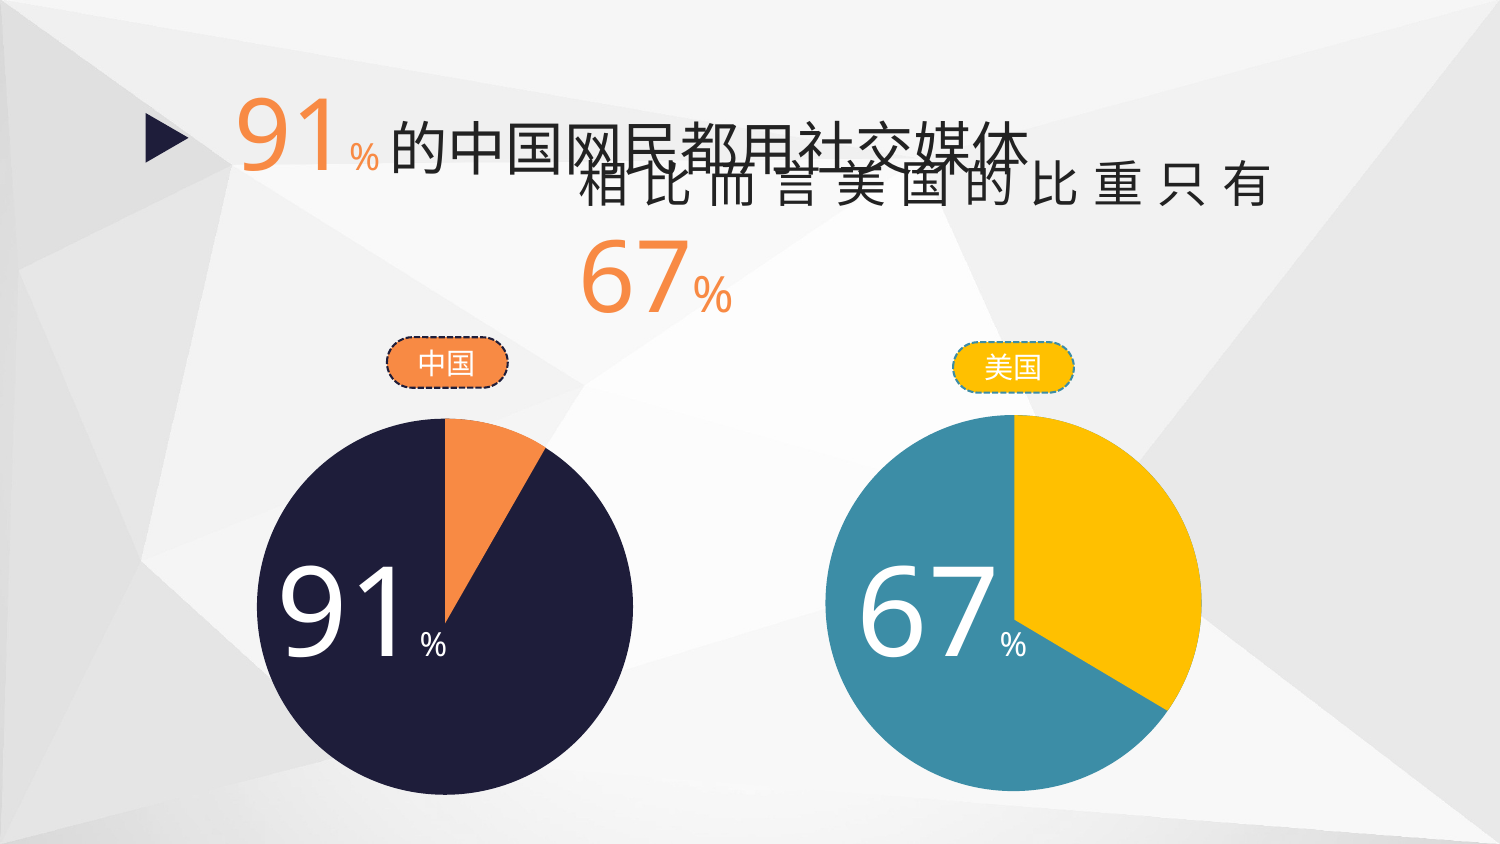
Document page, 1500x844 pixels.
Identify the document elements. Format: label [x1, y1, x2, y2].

text_box [952, 341, 1075, 393]
text_box [256, 418, 634, 795]
text_box [386, 336, 508, 390]
text_box [825, 414, 1202, 792]
picture [0, 0, 1500, 844]
